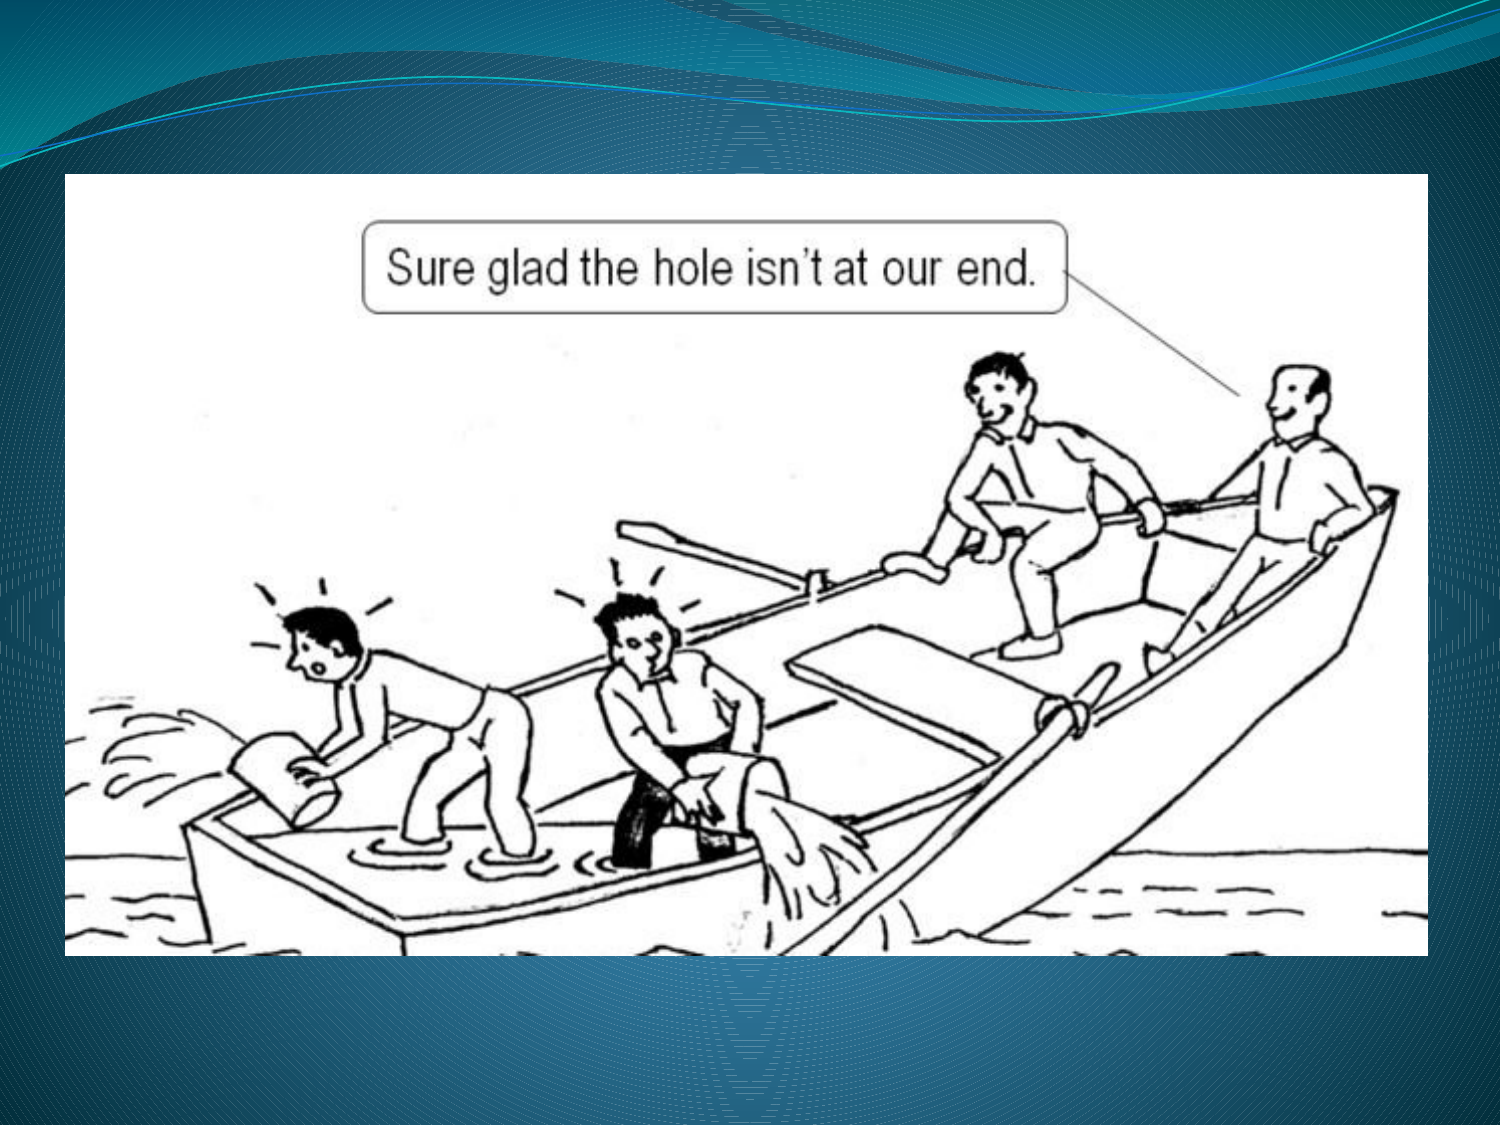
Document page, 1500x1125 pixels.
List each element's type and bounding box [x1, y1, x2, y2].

picture [64, 174, 1429, 956]
